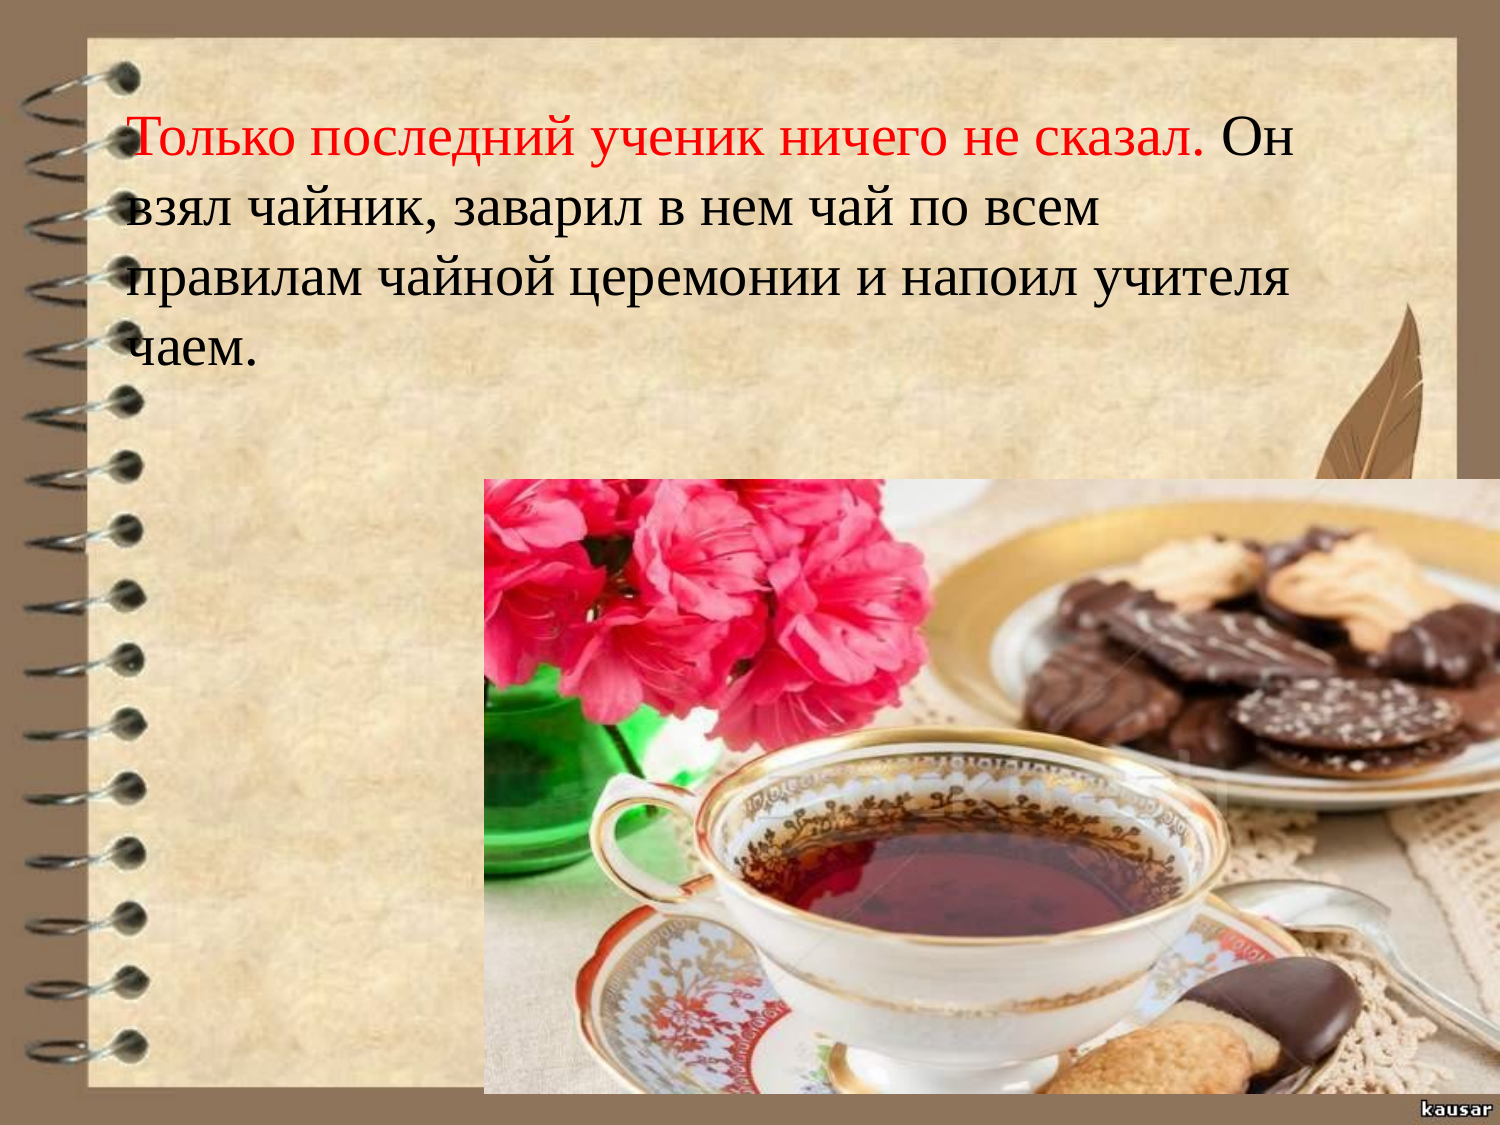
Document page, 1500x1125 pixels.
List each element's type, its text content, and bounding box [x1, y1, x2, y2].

text_box Только последний ученик ничего не сказал. Он взял чайник, заварил в нем чай по всем правилам чайной церемонии и напоил учителя чаем. [112, 89, 1353, 385]
picture [0, 0, 1500, 1125]
